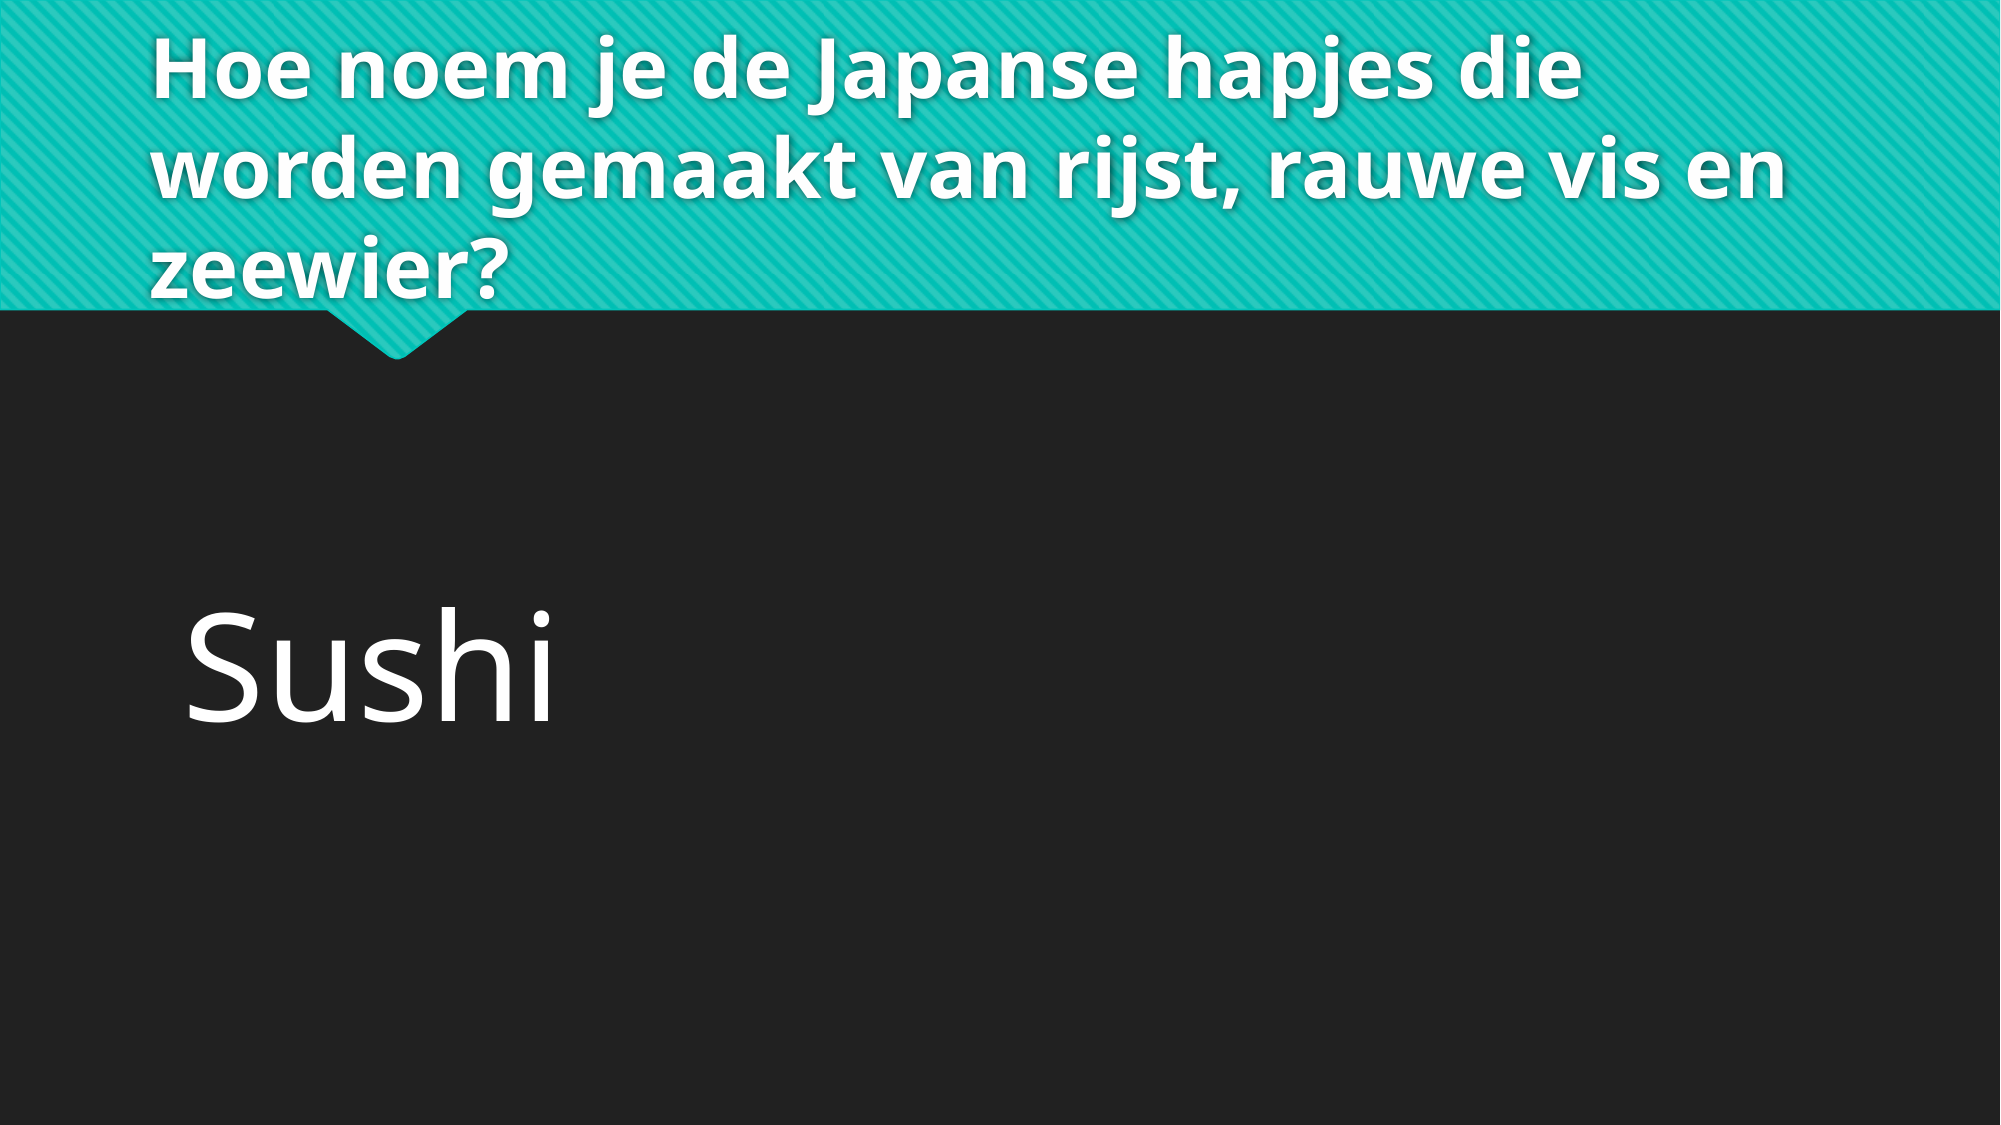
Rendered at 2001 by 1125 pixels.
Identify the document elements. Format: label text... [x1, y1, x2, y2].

title Hoe noem je de Japanse hapjes die worden gemaakt van rijst, rauwe vis en zeewier? [134, 163, 1869, 324]
text_box Sushi [168, 564, 1835, 760]
